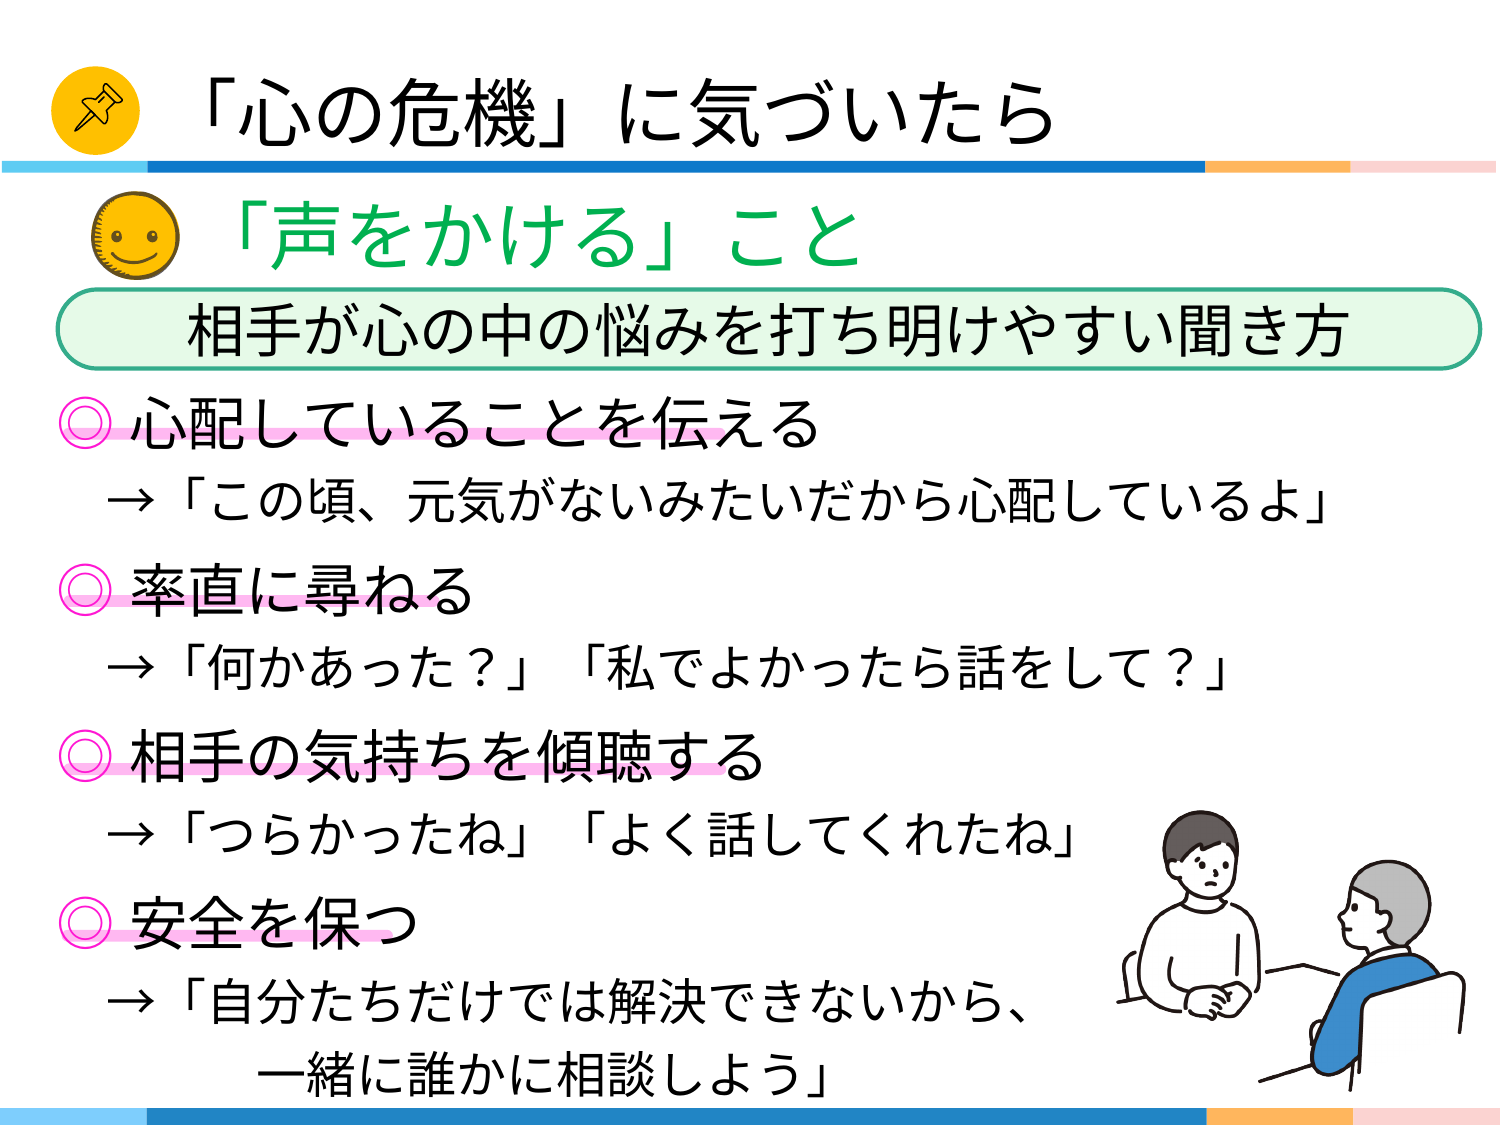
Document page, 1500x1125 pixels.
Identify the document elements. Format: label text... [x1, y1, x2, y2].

text_box ◎心配していることを伝える →「この頃、元気がないみたいだから心配しているよ」 ◎率直に尋ねる →「何かあった？」「私でよかったら話をして？」 ◎相手の気持ちを傾聴する →「つらかったね」「よく話してくれたね」 ◎安全を保つ →「自分たちだけでは解決できないから、 一緒に誰かに相談しよう」 [42, 376, 1482, 1052]
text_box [90, 191, 180, 281]
picture [1115, 809, 1466, 1092]
text_box 相手が心の中の悩みを打ち明けやすい聞き方 [55, 287, 1483, 371]
text_box 「声をかける」こと [179, 182, 1481, 287]
title 「心の危機」に気づいたら [147, 41, 1500, 172]
